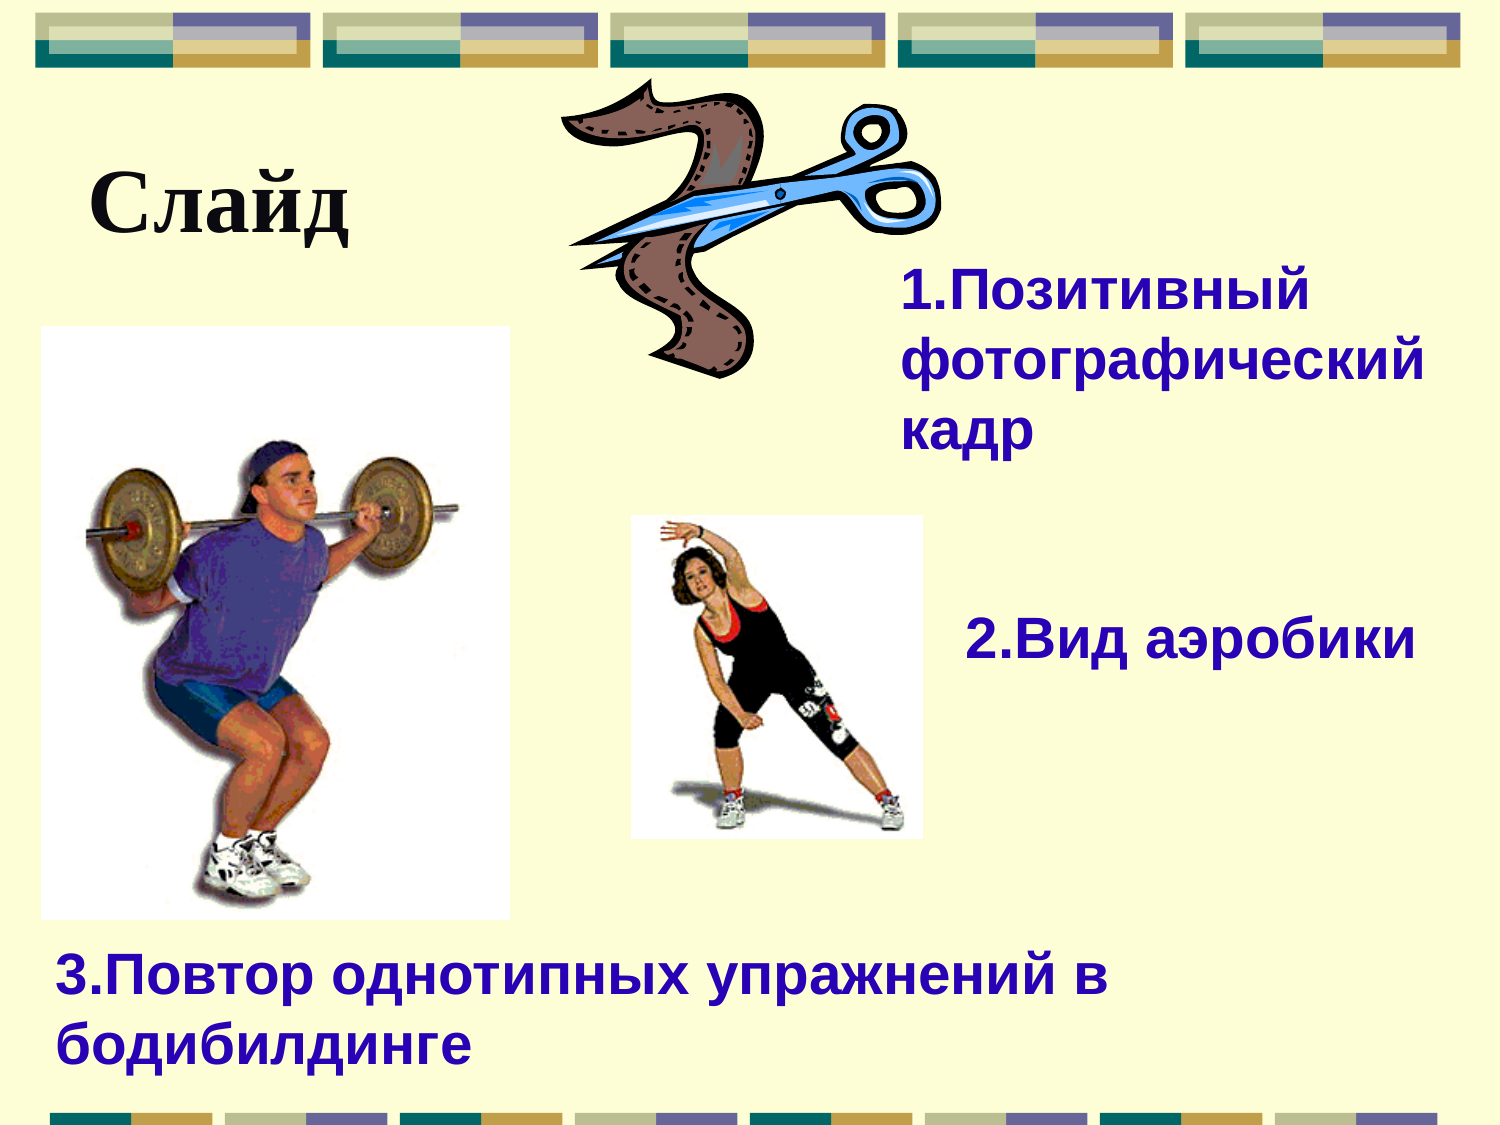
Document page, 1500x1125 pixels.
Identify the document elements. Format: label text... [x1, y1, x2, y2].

picture [560, 77, 942, 380]
title Слайд [0, 101, 461, 290]
text_box 1.Позитивный фотографический кадр [885, 243, 1500, 469]
text_box 2.Вид аэробики [950, 592, 1447, 678]
text_box 3.Повтор однотипных упражнений в бодибилдинге [41, 928, 1208, 1084]
picture [40, 325, 511, 921]
picture [631, 515, 923, 840]
